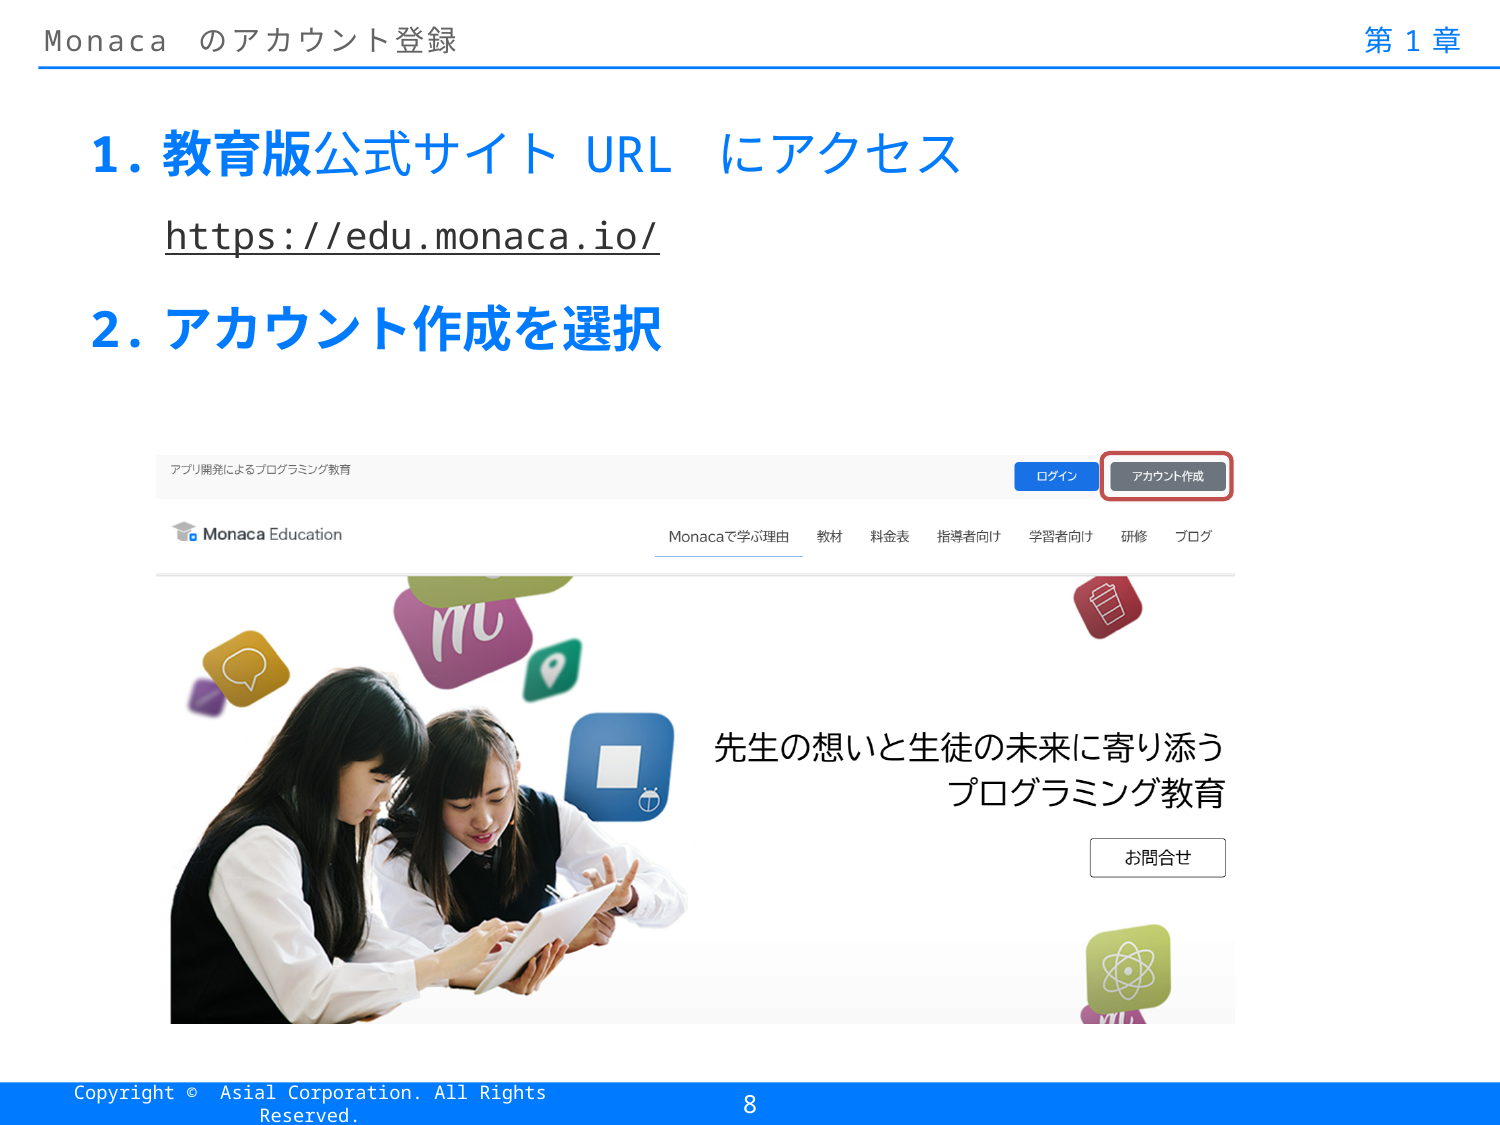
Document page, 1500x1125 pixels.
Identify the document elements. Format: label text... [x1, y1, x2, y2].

title Monaca のアカウント登録 [29, 7, 702, 72]
picture [156, 454, 1235, 1024]
list 1.教育版公式サイト URL にアクセス https://edu.monaca.io/ 2.アカウント作成を選択 [75, 84, 1425, 988]
slide_number 8 [581, 1075, 919, 1125]
list 第1章 [702, 7, 1477, 72]
